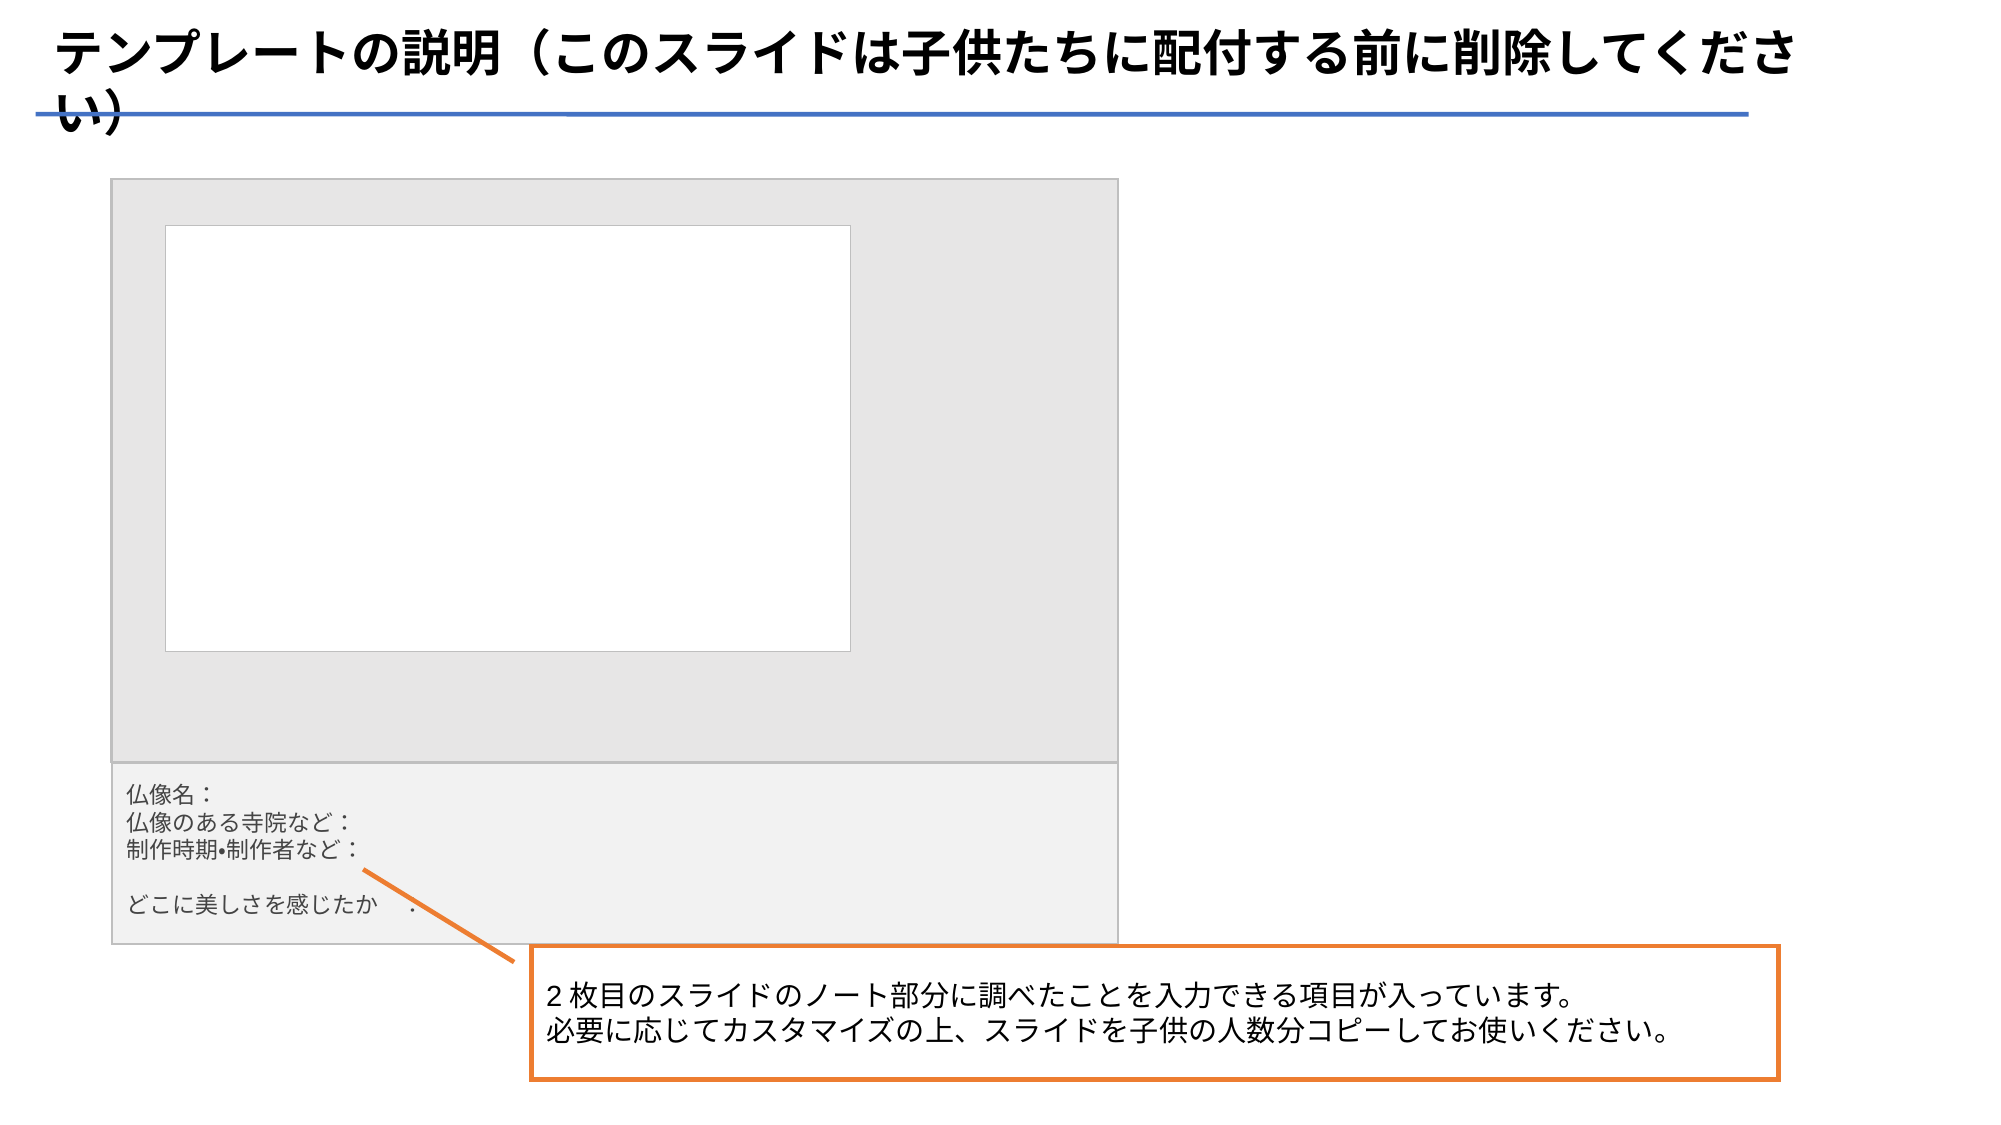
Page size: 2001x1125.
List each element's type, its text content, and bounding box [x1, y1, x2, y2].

text_box 2枚目のスライドのノート部分に調べたことを入力できる項目が入っています。 必要に応じてカスタマイズの上、スライドを子供の人数分コピーしてお使いください。 [530, 945, 1779, 1081]
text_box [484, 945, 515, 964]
text_box テンプレートの説明（このスライドは子供たちに配付する前に削除してください） [38, 13, 1873, 115]
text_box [111, 178, 1119, 945]
